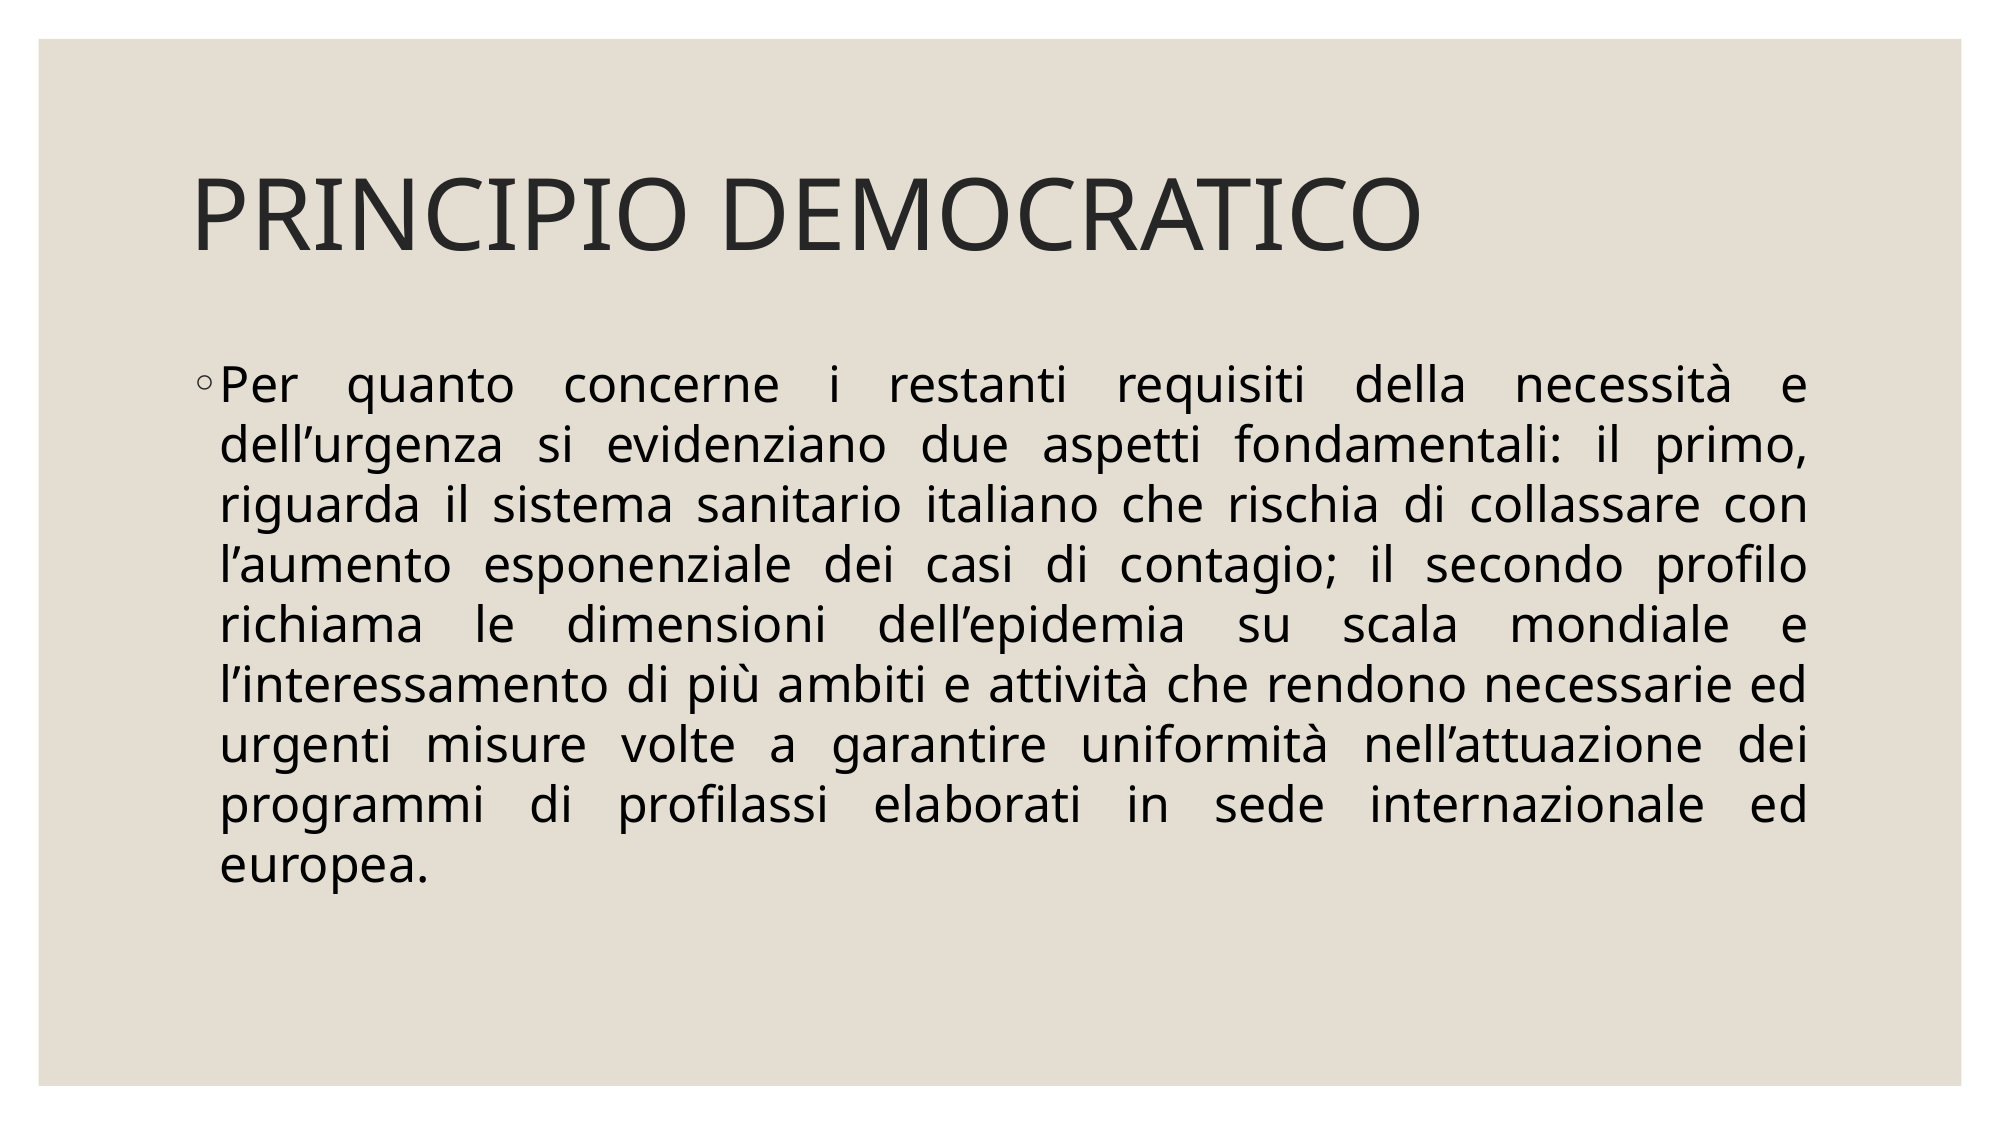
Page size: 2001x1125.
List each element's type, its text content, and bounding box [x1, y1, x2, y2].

title PRINCIPIO DEMOCRATICO [174, 105, 1825, 331]
list Per quanto concerne i restanti requisiti della necessità e dell’urgenza si evidenziano due aspetti fondamentali: il primo, riguarda il sistema sanitario italiano che rischia di collassare con l’aumento esponenziale dei casi di contagio; il secondo profilo richiama le dimensioni dell’epidemia su scala mondiale e l’interessamento di più ambiti e attività che rendono necessarie ed urgenti misure volte a garantire uniformità nell’attuazione dei programmi di profilassi elaborati in sede internazionale ed europea. [174, 345, 1825, 990]
